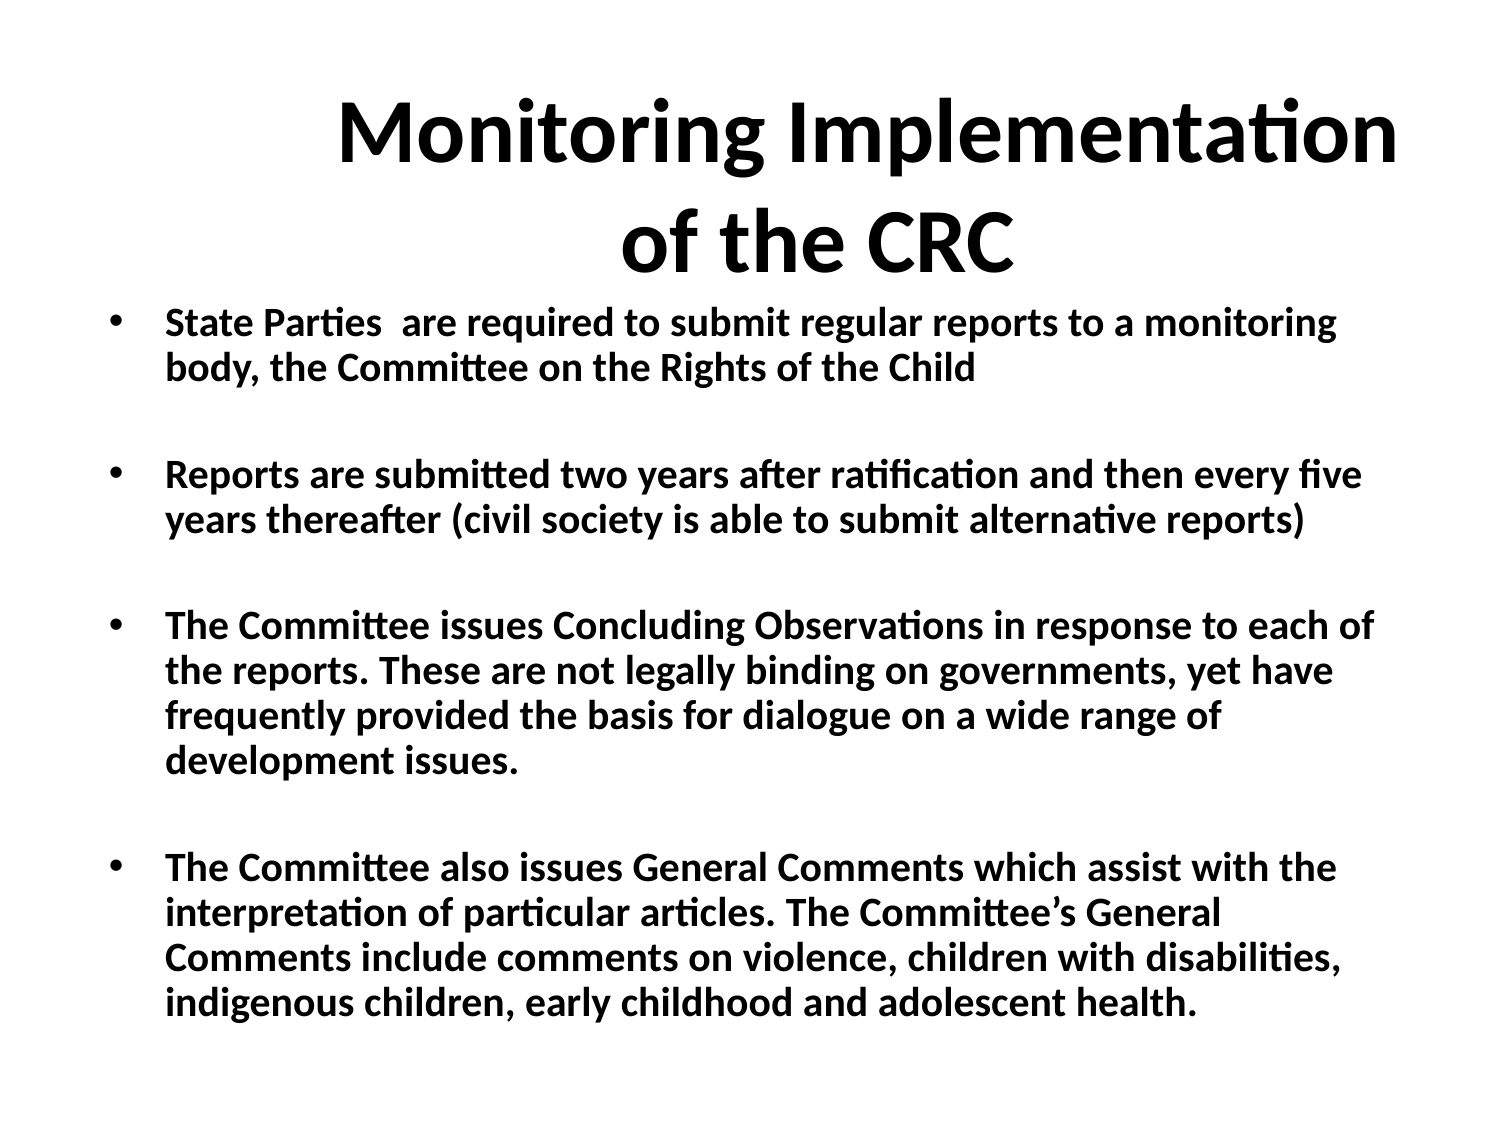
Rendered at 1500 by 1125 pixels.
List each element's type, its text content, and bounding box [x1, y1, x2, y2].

title Monitoring Implementation of the CRC [230, 45, 1425, 292]
list State Parties are required to submit regular reports to a monitoring body, the Committee on the Rights of the Child Reports are submitted two years after ratification and then every five years thereafter (civil society is able to submit alternative reports) The Committee issues Concluding Observations in response to each of the reports. These are not legally binding on governments, yet have frequently provided the basis for dialogue on a wide range of development issues. The Committee also issues General Comments which assist with the interpretation of particular articles. The Committee’s General Comments include comments on violence, children with disabilities, indigenous children, early childhood and adolescent health. [93, 292, 1430, 1043]
